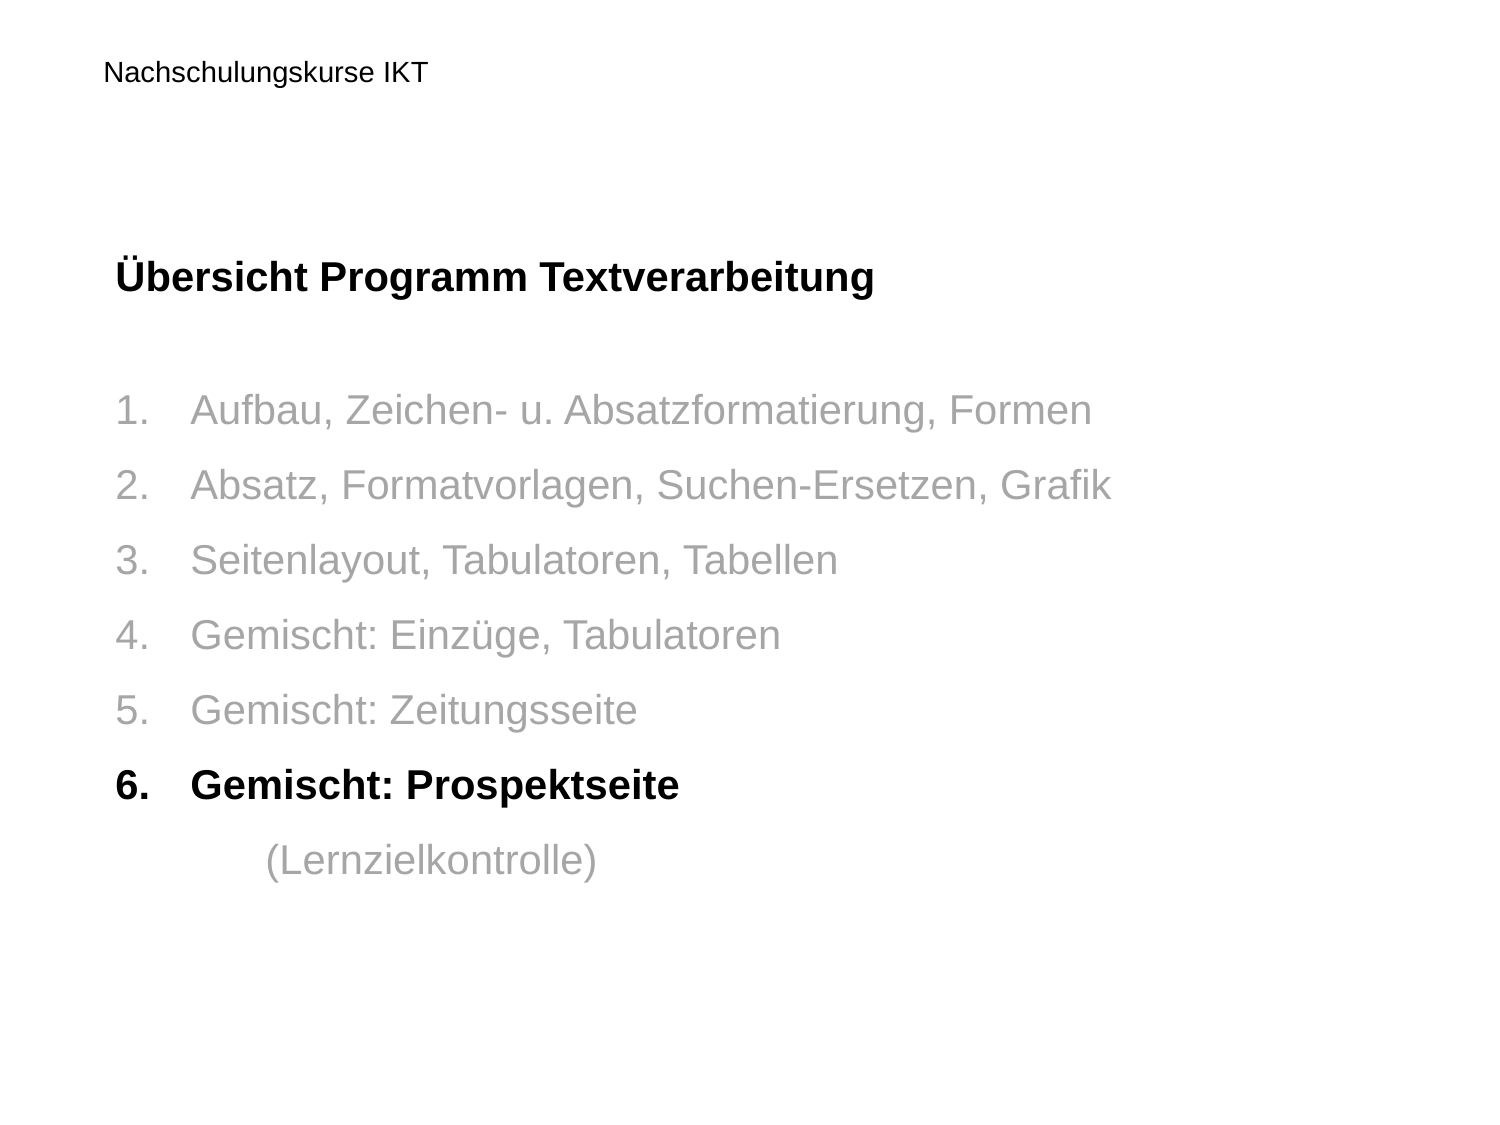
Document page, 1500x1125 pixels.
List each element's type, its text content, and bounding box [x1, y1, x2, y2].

list Übersicht Programm Textverarbeitung Aufbau, Zeichen- u. Absatzformatierung, Formen Absatz, Formatvorlagen, Suchen-Ersetzen, Grafik Seitenlayout, Tabulatoren, Tabellen Gemischt: Einzüge, Tabulatoren Gemischt: Zeitungsseite Gemischt: Prospektseite (Lernzielkontrolle) [100, 241, 1437, 976]
title Nachschulungskurse IKT [88, 42, 1425, 135]
